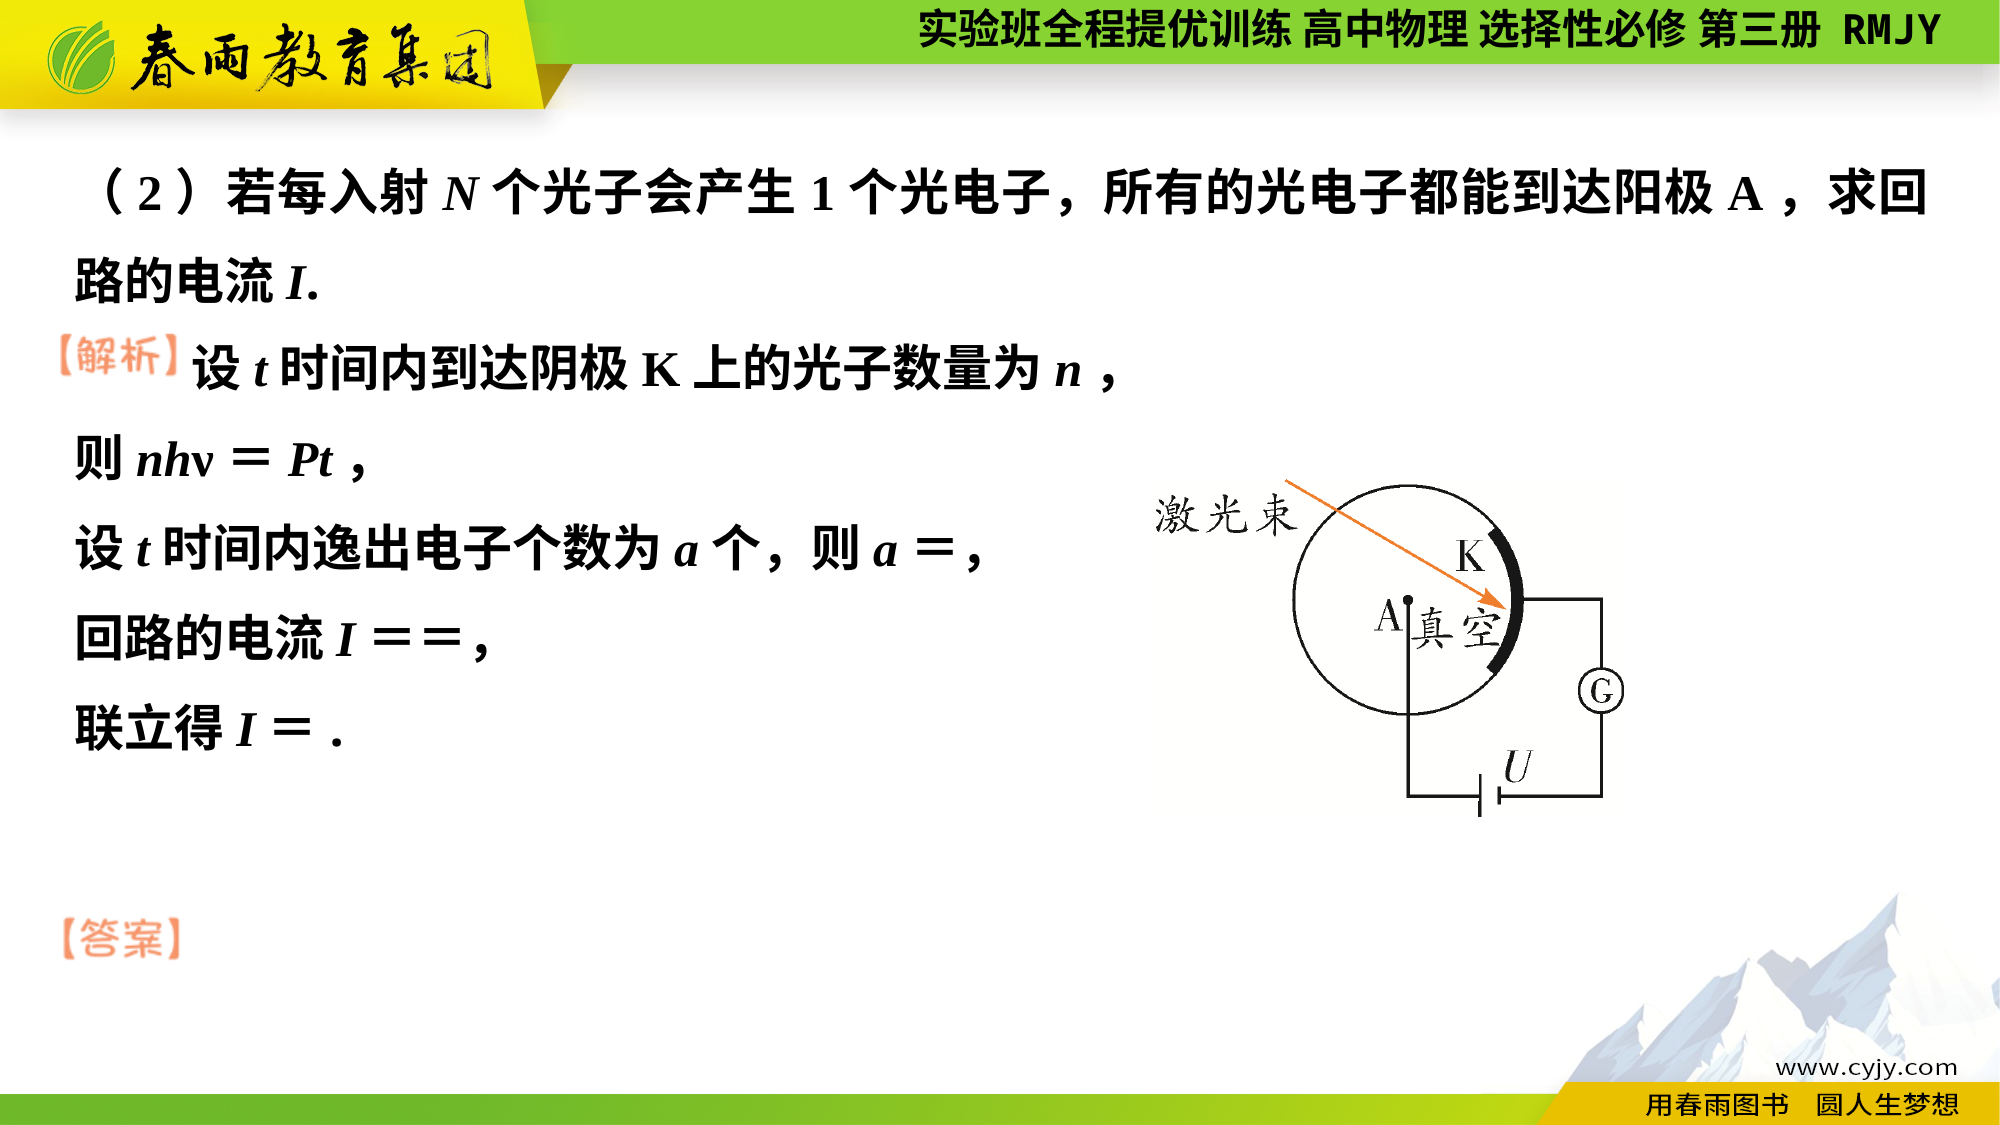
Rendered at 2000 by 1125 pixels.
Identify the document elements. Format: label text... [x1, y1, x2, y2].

list （2）若每入射N个光子会产生1个光电子，所有的光电子都能到达阳极A，求回路的电流I. [59, 122, 1944, 308]
picture [0, 0, 2000, 1125]
